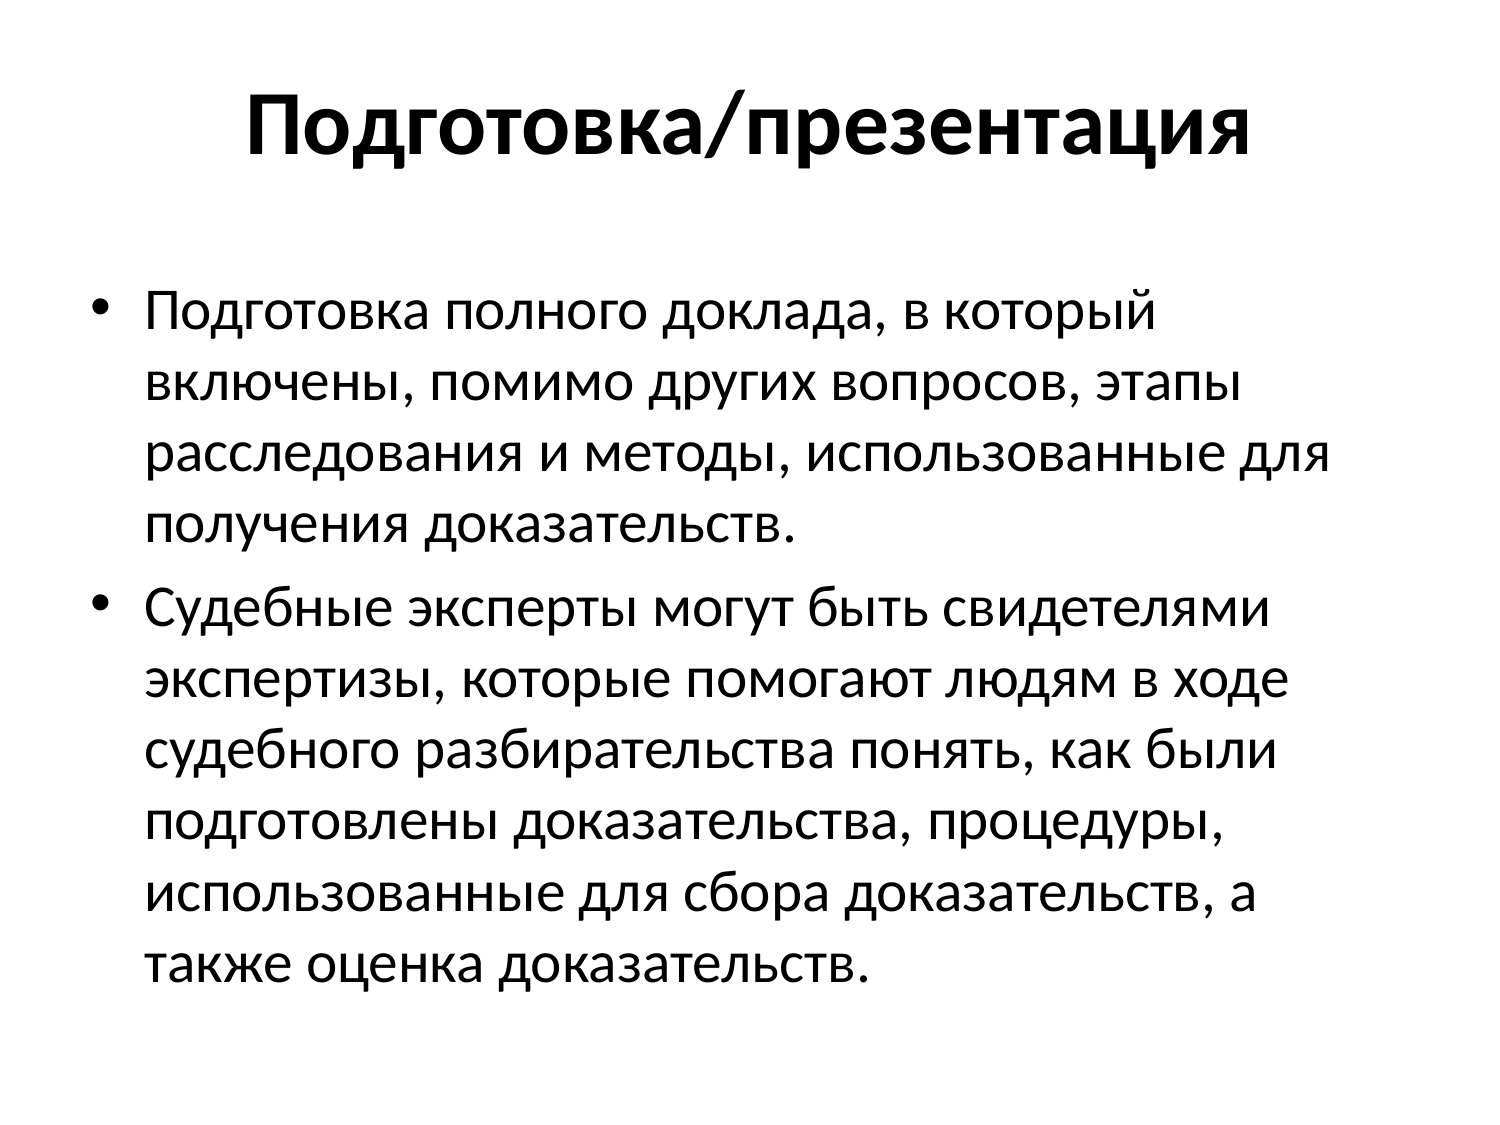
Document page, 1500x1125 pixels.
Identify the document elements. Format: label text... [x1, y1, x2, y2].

list Подготовка полного доклада, в который включены, помимо других вопросов, этапы расследования и методы, использованные для получения доказательств. Судебные эксперты могут быть свидетелями экспертизы, которые помогают людям в ходе судебного разбирательства понять, как были подготовлены доказательства, процедуры, использованные для сбора доказательств, а также оценка доказательств. [74, 262, 1426, 1006]
title Подготовка/презентация [74, 44, 1426, 191]
